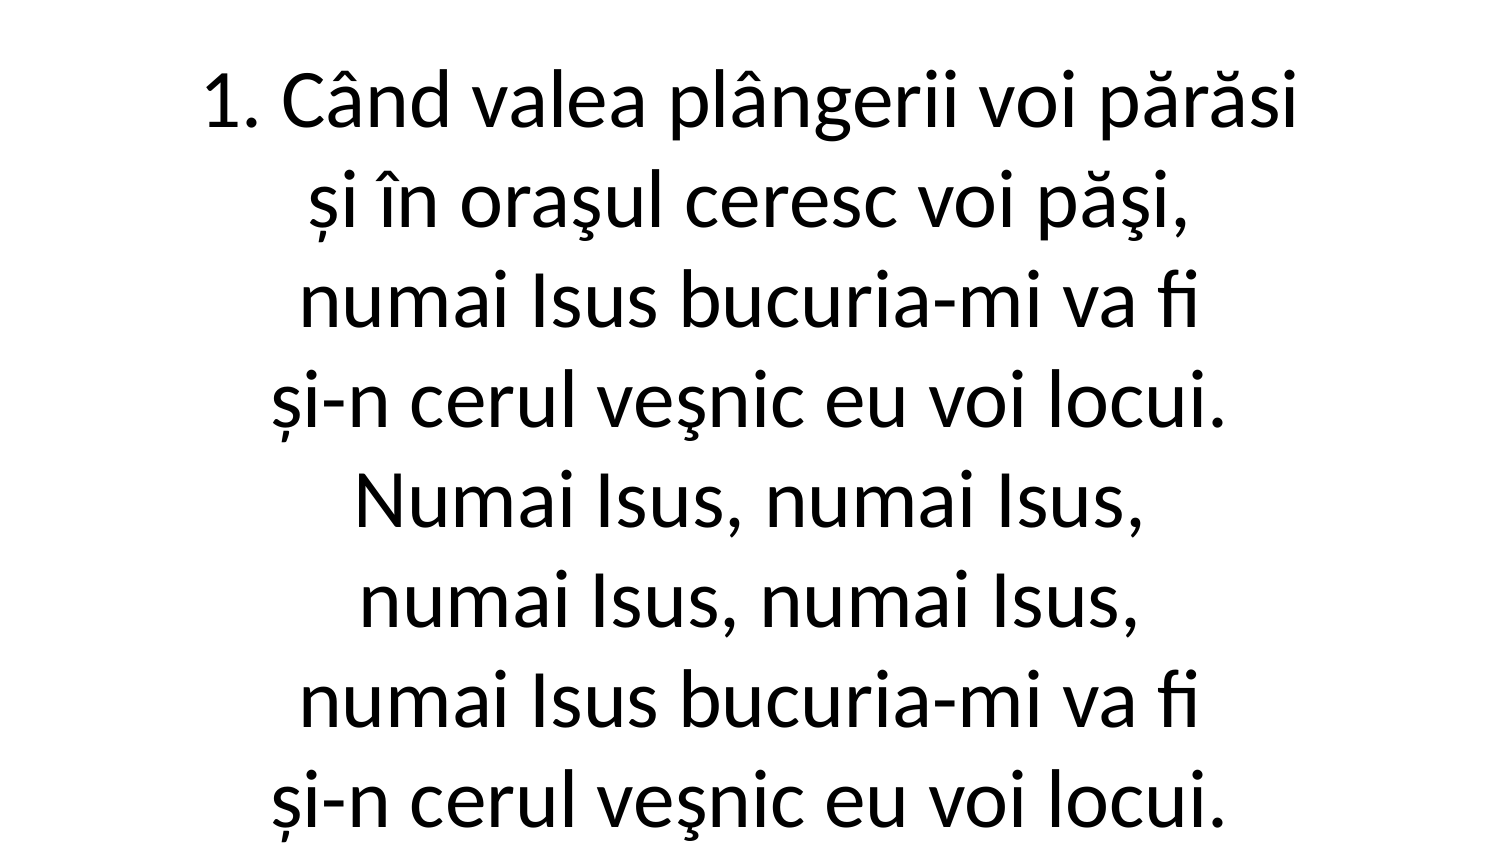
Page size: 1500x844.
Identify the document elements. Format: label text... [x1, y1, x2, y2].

text_box 1. Când valea plângerii voi părăsi și în oraşul ceresc voi păşi, numai Isus bucuria-mi va fi și-n cerul veşnic eu voi locui. Numai Isus, numai Isus, numai Isus, numai Isus, numai Isus bucuria-mi va fi și-n cerul veşnic eu voi locui. [184, 0, 1316, 844]
